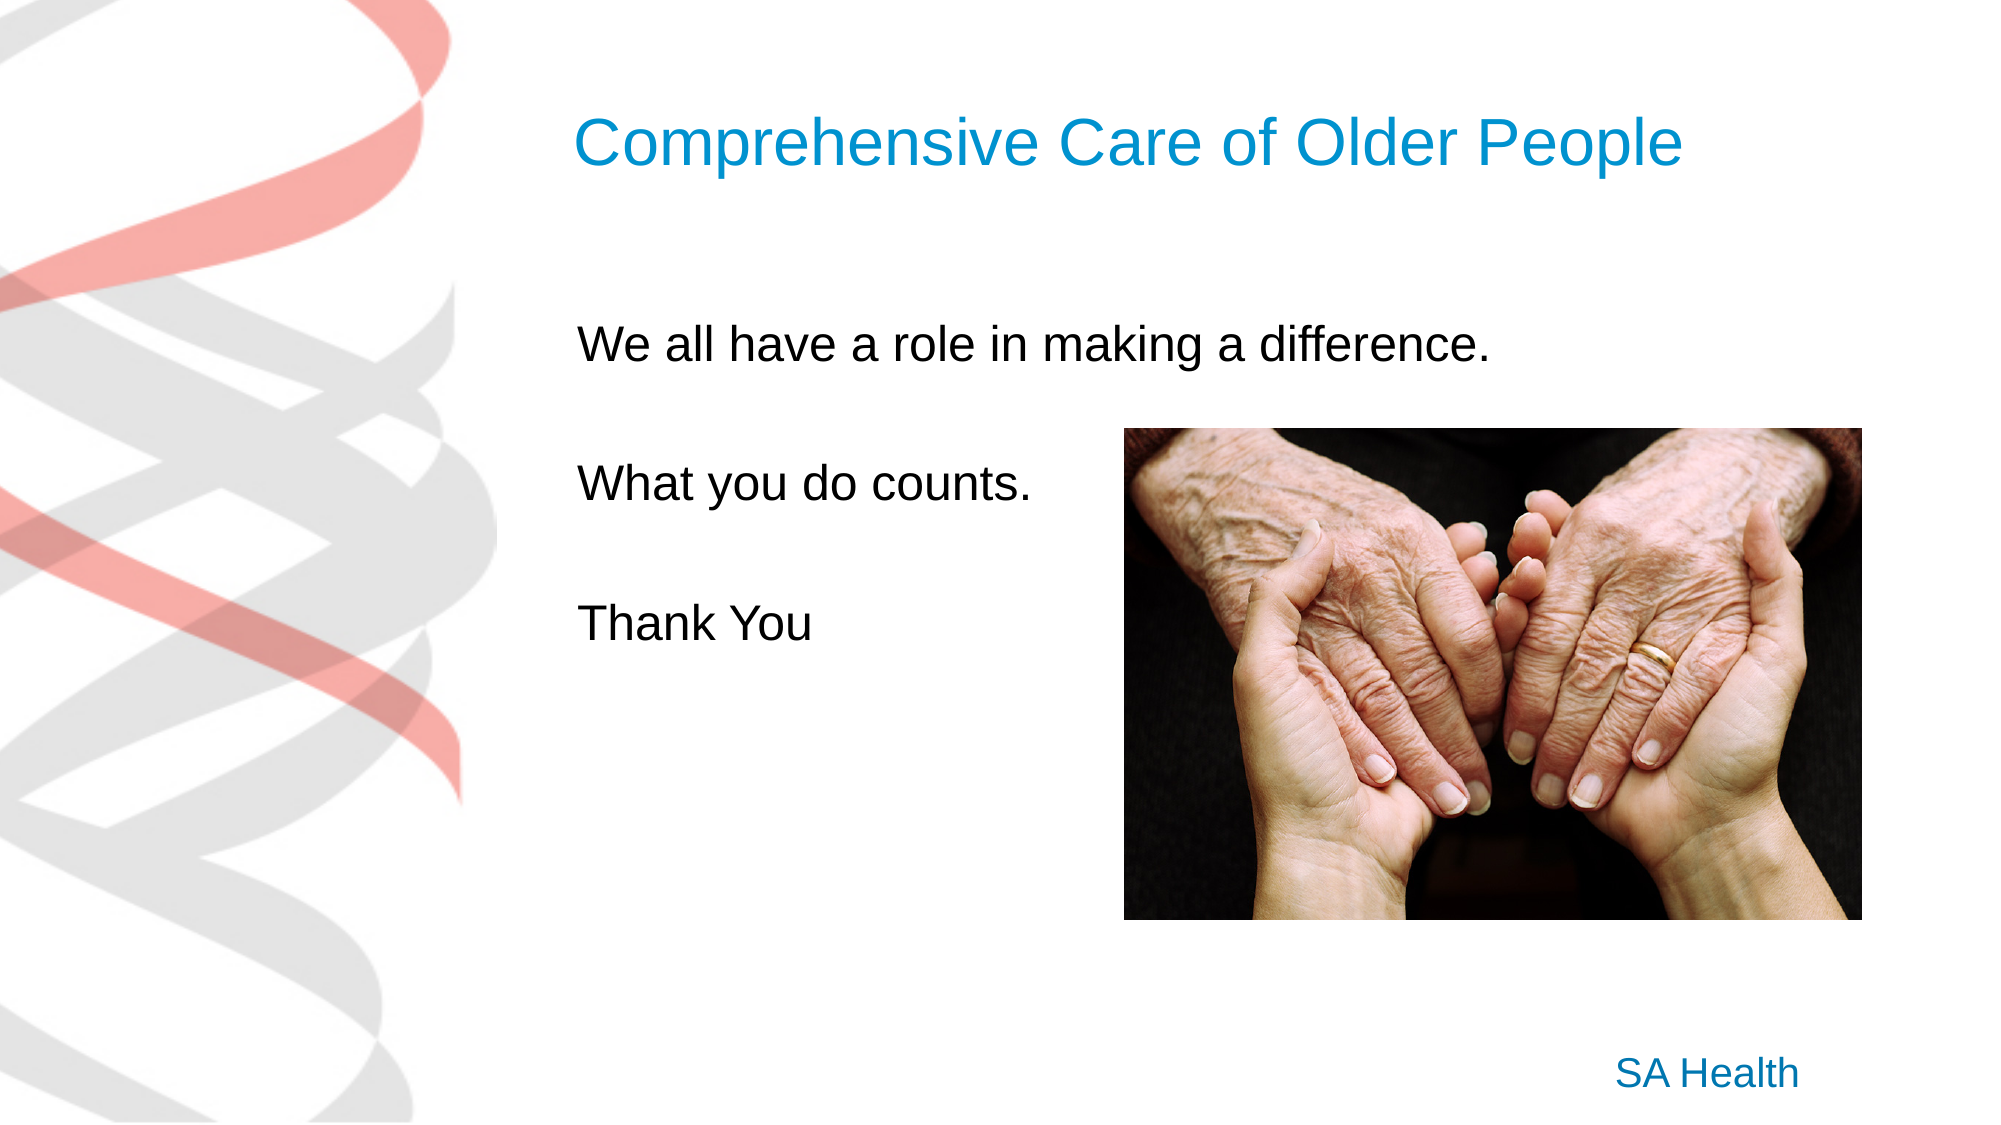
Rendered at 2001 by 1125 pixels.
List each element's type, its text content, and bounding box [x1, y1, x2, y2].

picture [1124, 428, 1862, 920]
list We all have a role in making a difference. What you do counts. Thank You [562, 303, 1917, 786]
picture [0, 0, 497, 1125]
title Comprehensive Care of Older People [559, 45, 1914, 233]
